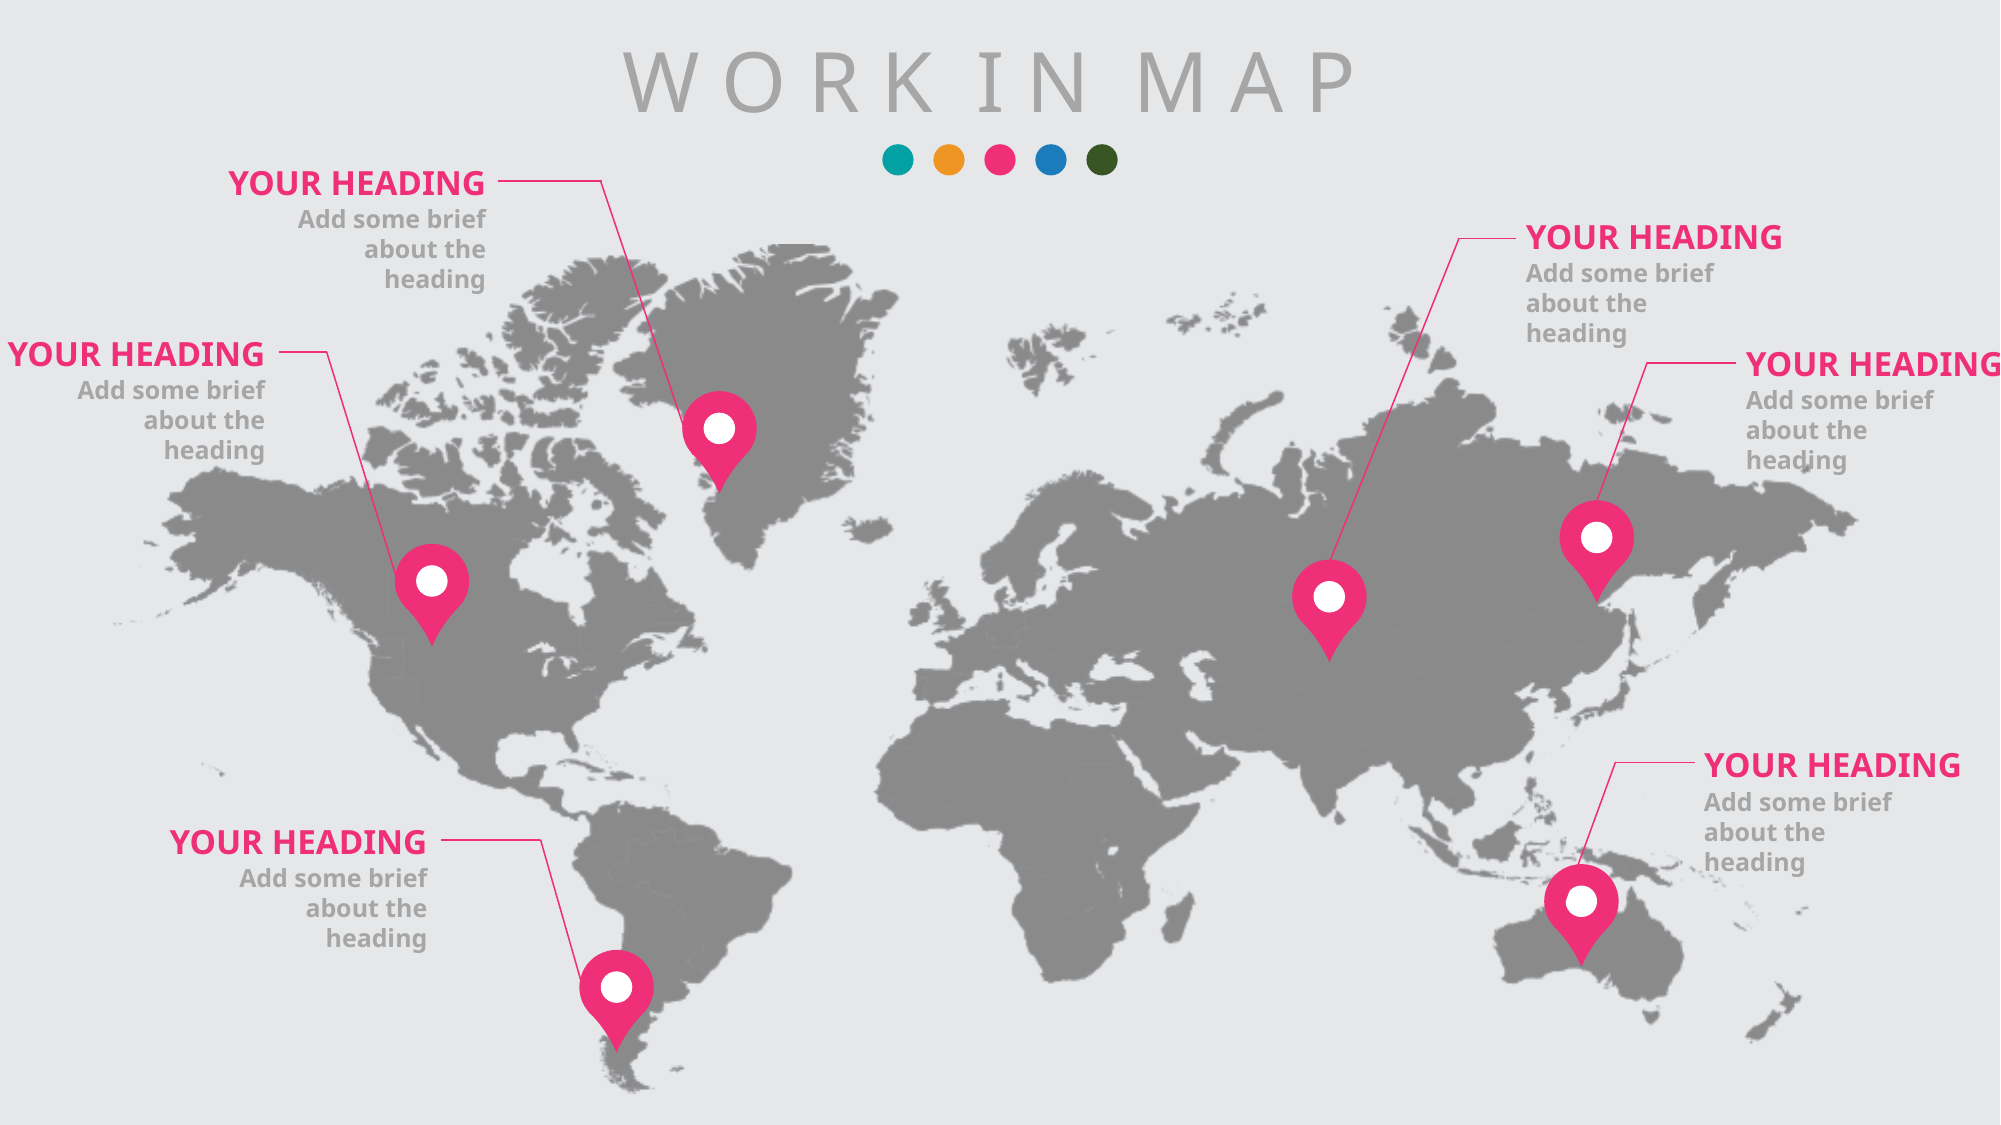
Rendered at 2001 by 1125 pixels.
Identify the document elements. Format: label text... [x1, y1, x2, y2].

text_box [93, 813, 443, 932]
picture [109, 244, 1859, 1094]
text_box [1581, 761, 1695, 865]
text_box W O R K I N M A P [402, 21, 1597, 137]
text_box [882, 144, 1118, 176]
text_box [441, 839, 617, 950]
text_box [1689, 737, 2000, 855]
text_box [1291, 559, 1367, 634]
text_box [0, 325, 281, 443]
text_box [1511, 208, 1860, 326]
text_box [1595, 362, 1737, 506]
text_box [394, 543, 470, 619]
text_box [1559, 500, 1634, 575]
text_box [682, 391, 757, 466]
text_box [1731, 335, 2000, 453]
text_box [579, 949, 654, 1025]
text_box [278, 351, 432, 544]
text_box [1544, 863, 1619, 939]
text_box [1328, 238, 1517, 565]
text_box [152, 154, 501, 272]
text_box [498, 180, 720, 392]
